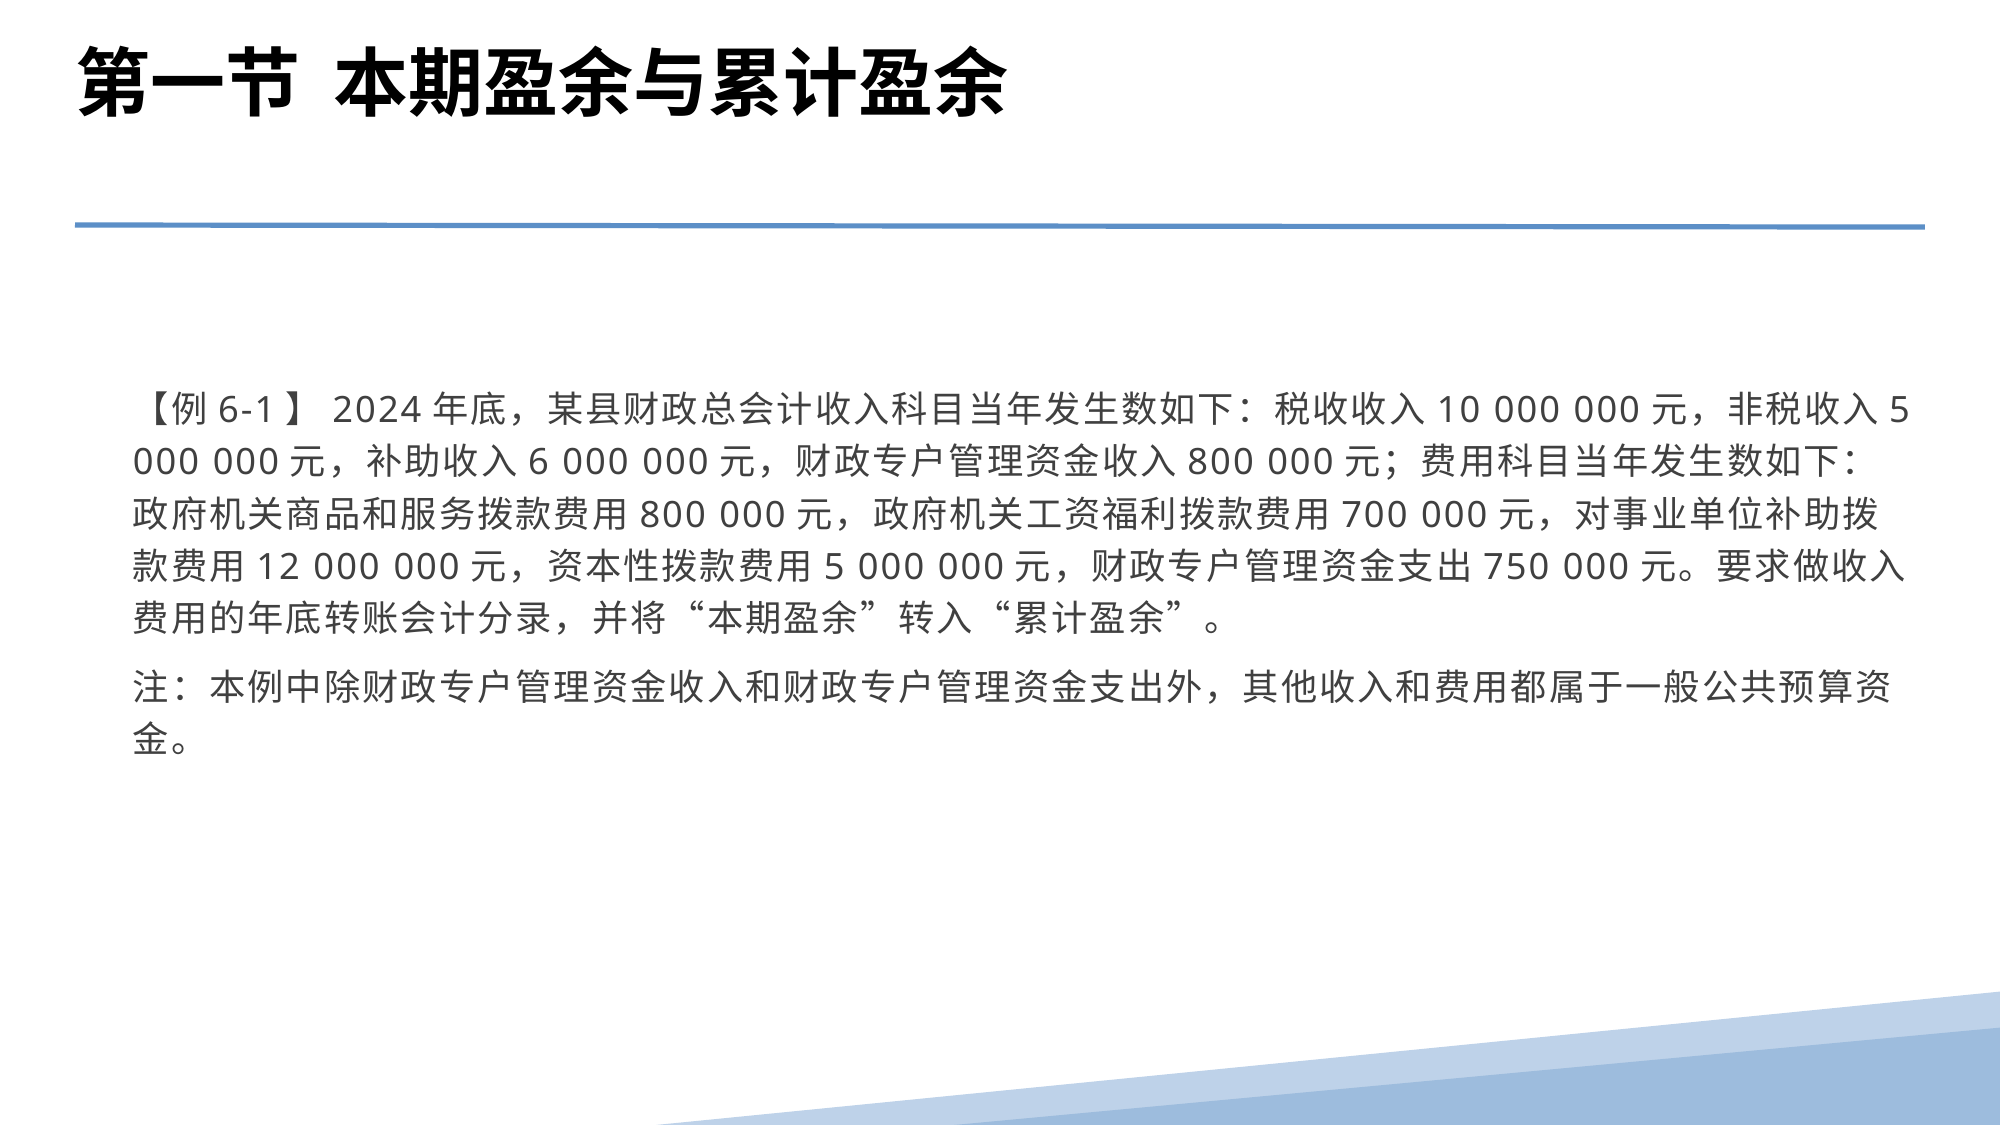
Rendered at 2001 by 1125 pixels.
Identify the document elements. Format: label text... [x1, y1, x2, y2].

text_box 【例6-1】2024年底，某县财政总会计收入科目当年发生数如下：税收收入10 000 000元，非税收入5 000 000元，补助收入6 000 000元，财政专户管理资金收入800 000元；费用科目当年发生数如下：政府机关商品和服务拨款费用800 000元，政府机关工资福利拨款费用700 000元，对事业单位补助拨款费用12 000 000元，资本性拨款费用5 000 000元，财政专户管理资金支出750 000元。要求做收入费用的年底转账会计分录，并将“本期盈余”转入“累计盈余”。 注：本例中除财政专户管理资金收入和财政专户管理资金支出外，其他收入和费用都属于一般公共预算资金。 [122, 328, 1925, 766]
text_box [656, 991, 2000, 1125]
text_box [74, 224, 1925, 228]
text_box 第一节 本期盈余与累计盈余 [75, 24, 1925, 125]
